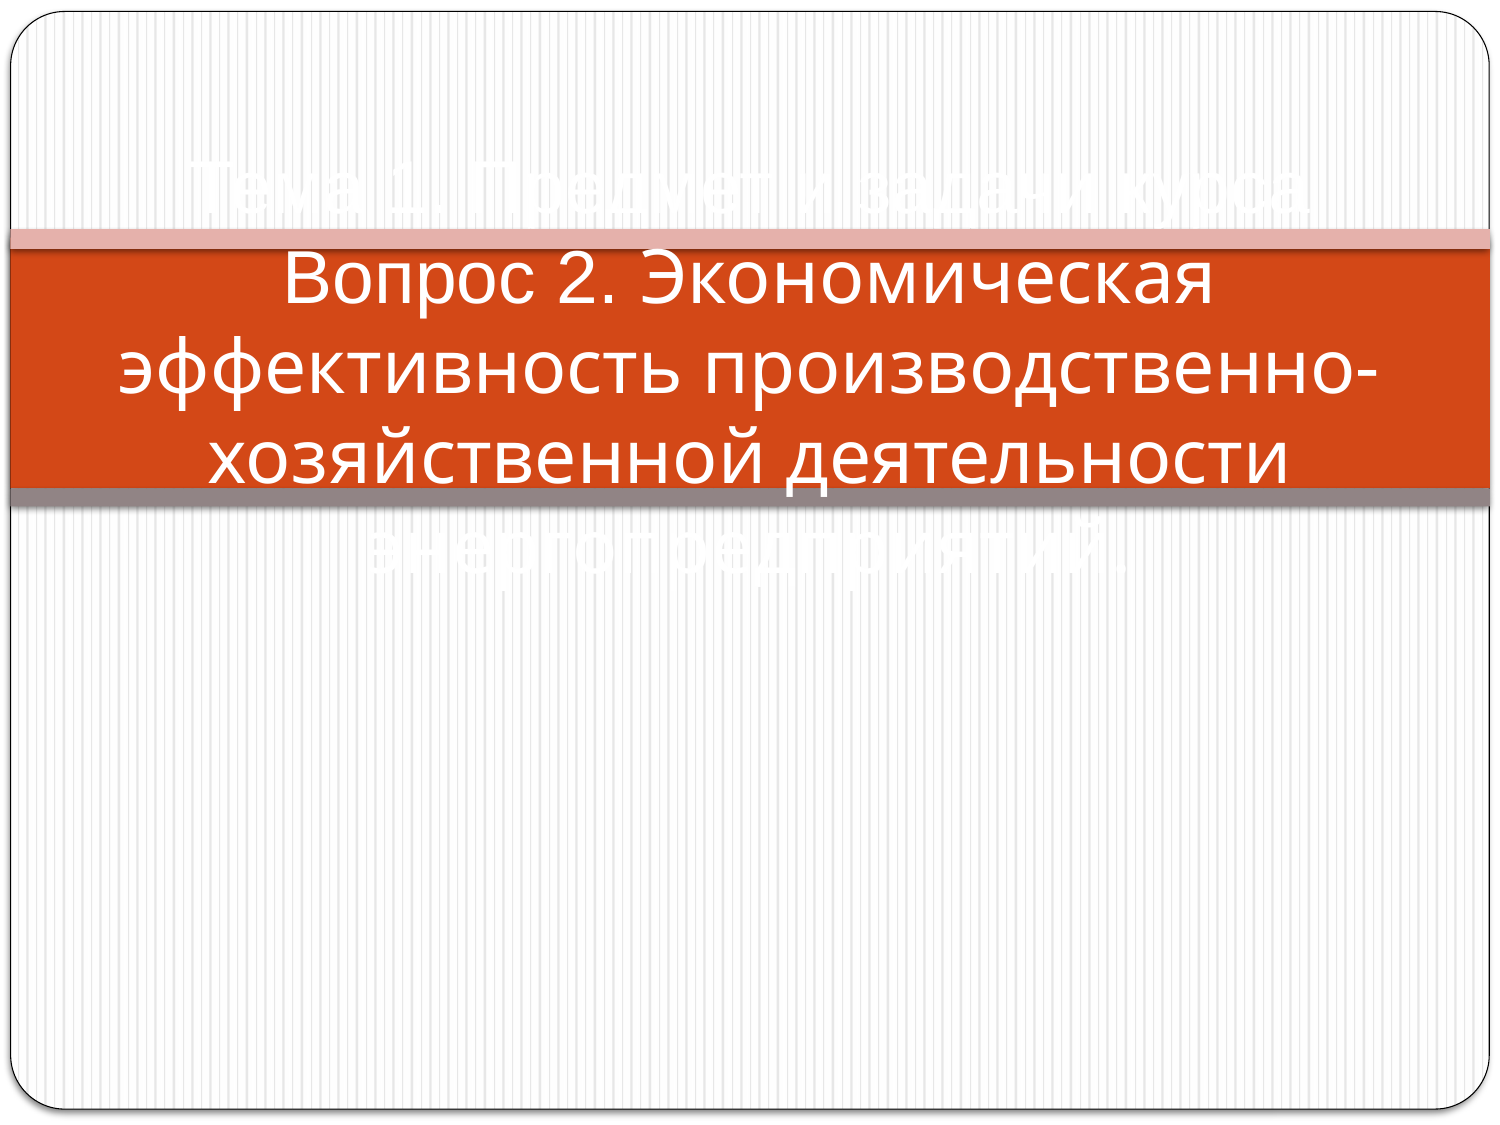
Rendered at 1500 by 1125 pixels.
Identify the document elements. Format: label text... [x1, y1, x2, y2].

title Тема 1. Предмет и задачи курса Вопрос 2. Экономическая эффективность производственно-хозяйственной деятельности энергопредприятий. [74, 246, 1426, 489]
